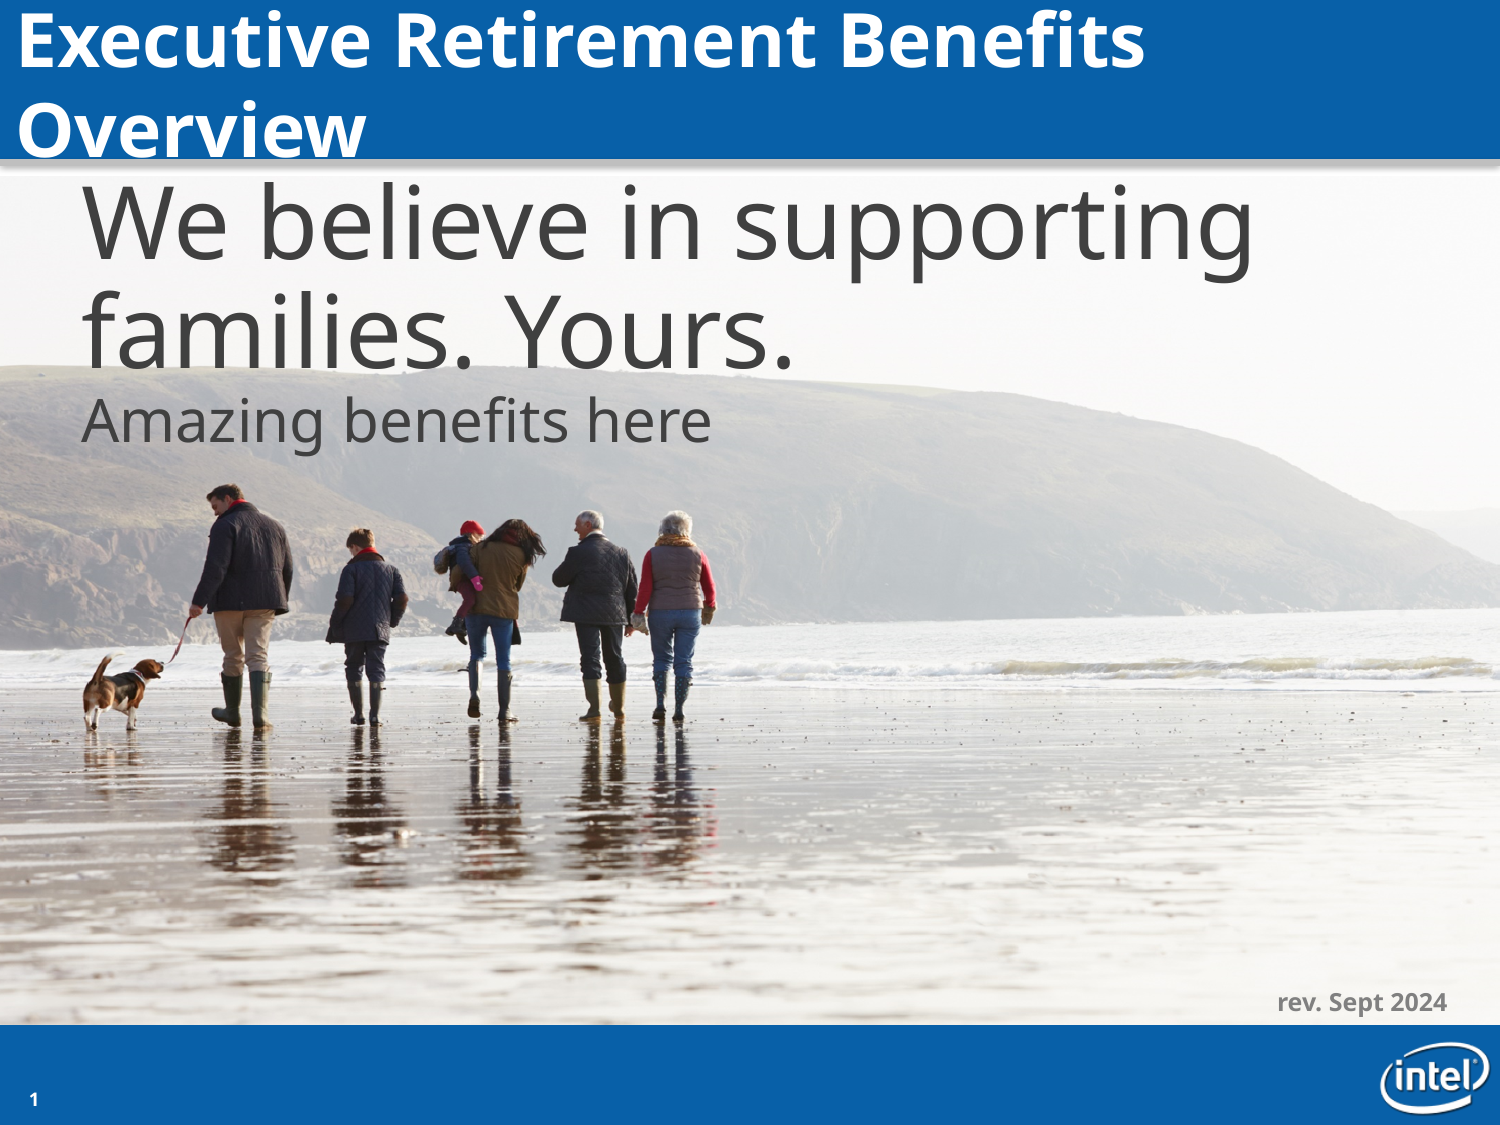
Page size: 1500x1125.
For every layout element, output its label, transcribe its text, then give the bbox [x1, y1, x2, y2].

picture [1374, 1037, 1497, 1125]
picture [0, 176, 1500, 1026]
text_box Executive Retirement Benefits Overview [0, 0, 1500, 159]
